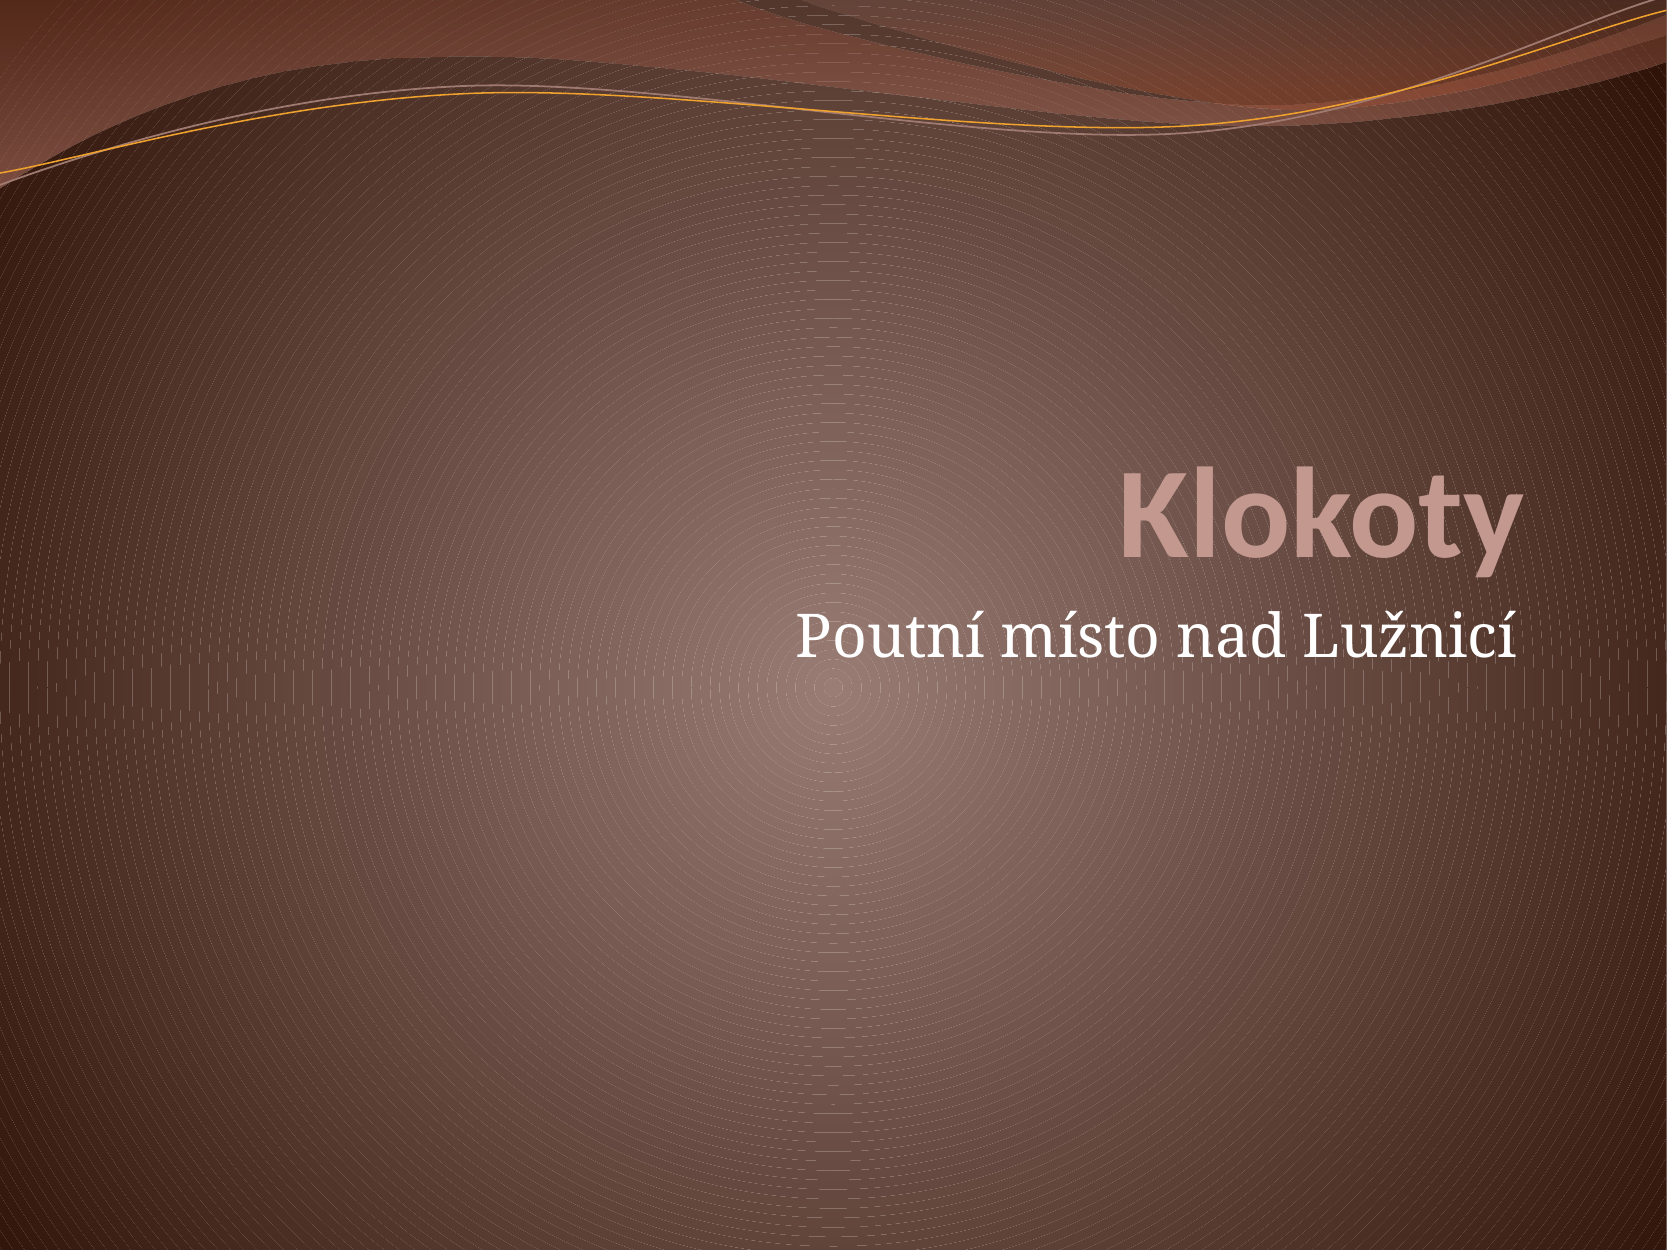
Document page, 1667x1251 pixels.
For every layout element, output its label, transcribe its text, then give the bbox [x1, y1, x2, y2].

subtitle Poutní místo nad Lužnicí [97, 588, 1529, 908]
title Klokoty [97, 249, 1529, 584]
